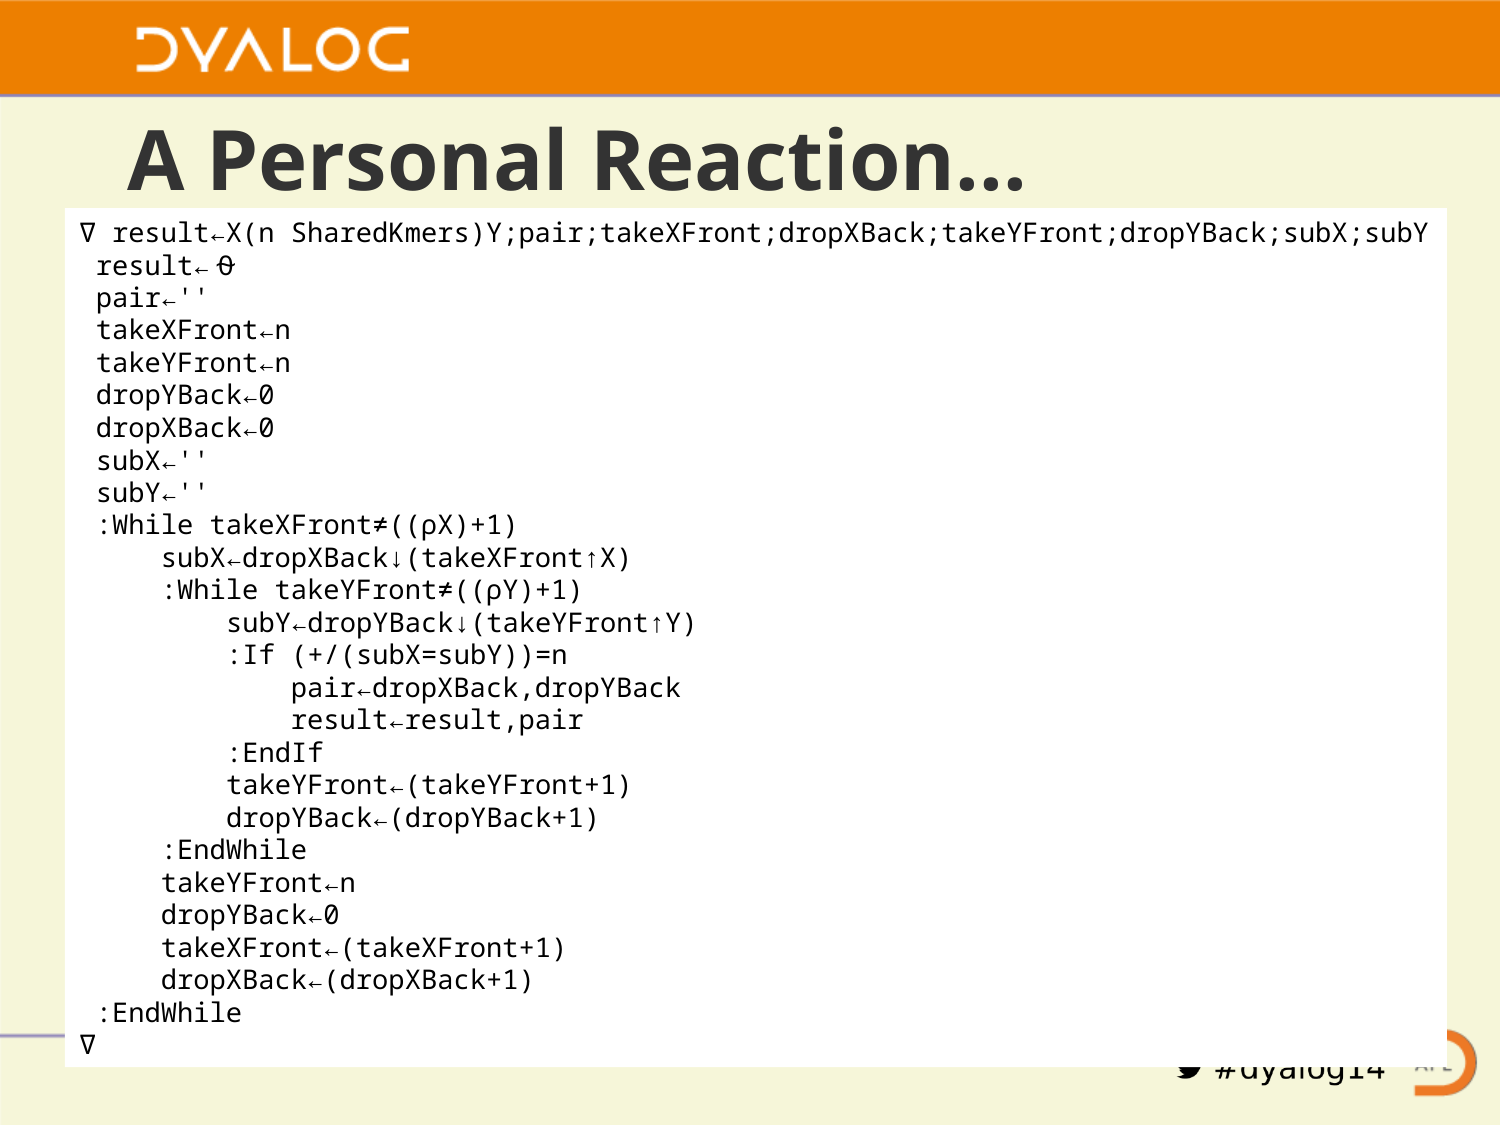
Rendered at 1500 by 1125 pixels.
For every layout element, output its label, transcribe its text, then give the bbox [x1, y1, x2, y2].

text_box ∇ result←X(n SharedKmers)Y;pair;takeXFront;dropXBack;takeYFront;dropYBack;subX;subY result←⍬ pair←'' takeXFront←n takeYFront←n dropYBack←0 dropXBack←0 subX←'' subY←'' :While takeXFront≠((⍴X)+1) subX←dropXBack↓(takeXFront↑X) :While takeYFront≠((⍴Y)+1) subY←dropYBack↓(takeYFront↑Y) :If (+/(subX=subY))=n pair←dropXBack,dropYBack result←result,pair :EndIf takeYFront←(takeYFront+1) dropYBack←(dropYBack+1) :EndWhile takeYFront←n dropYBack←0 takeXFront←(takeXFront+1) dropXBack←(dropXBack+1) :EndWhile ∇ [64, 208, 1447, 1068]
picture [0, 0, 1500, 1125]
title A Personal Reaction... [112, 99, 1388, 208]
